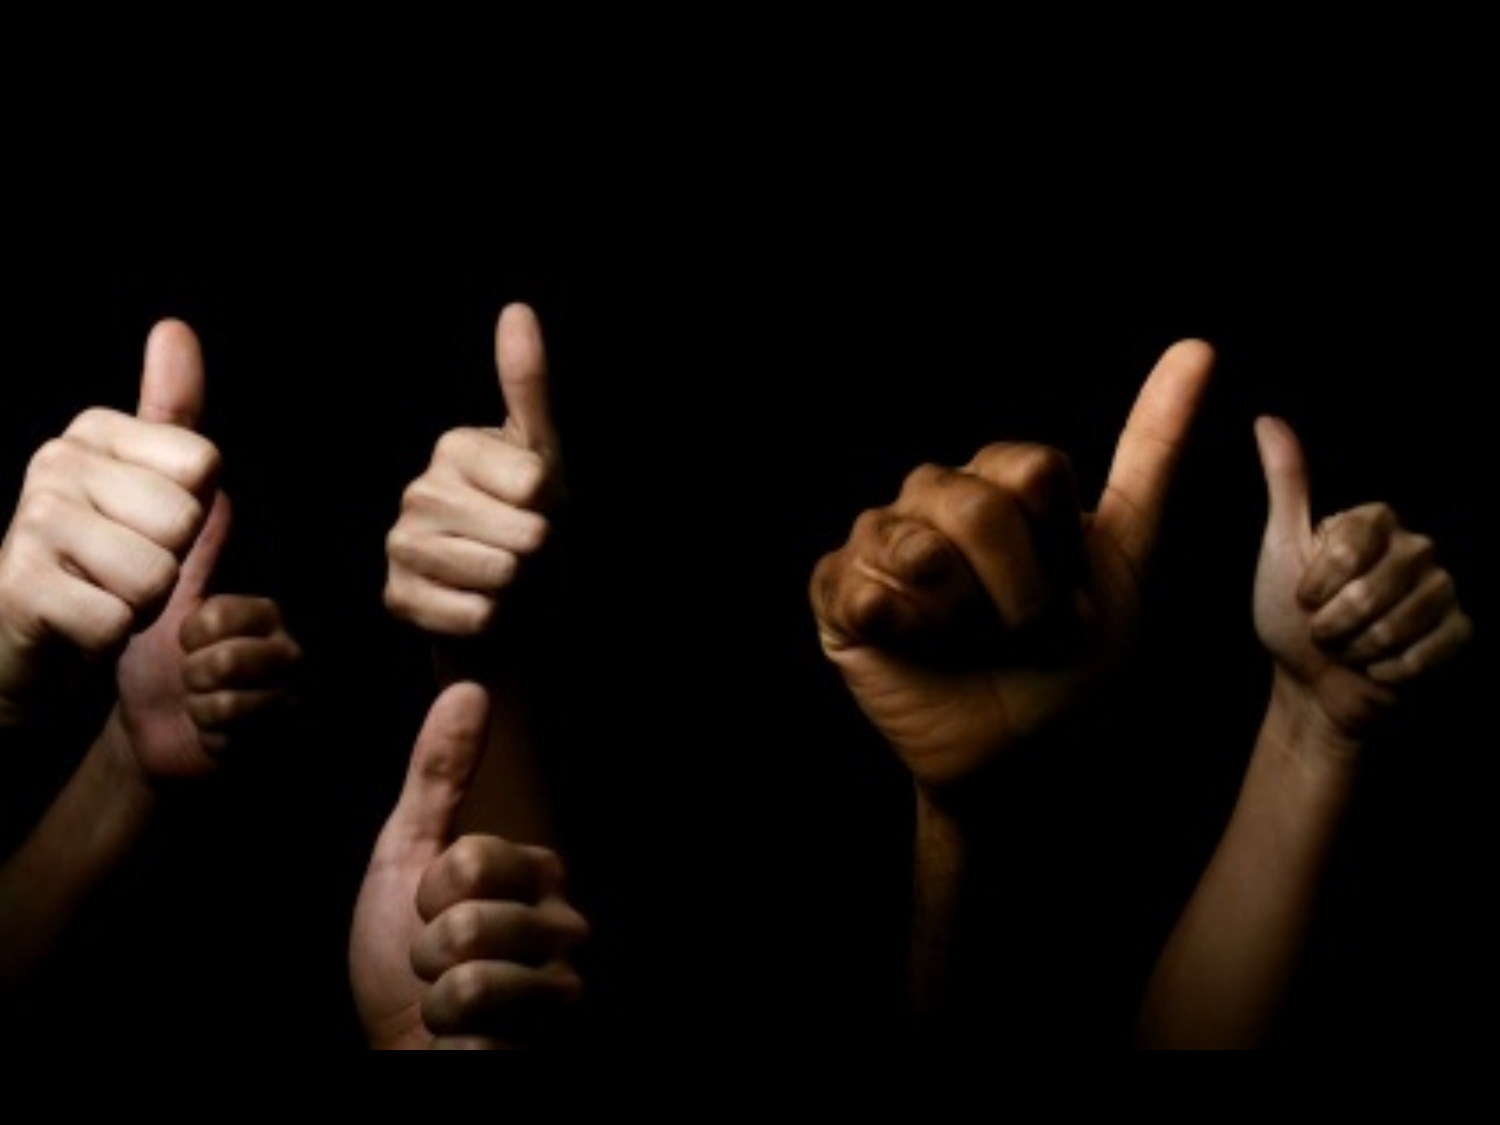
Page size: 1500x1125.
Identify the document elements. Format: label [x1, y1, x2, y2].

list [0, 49, 1500, 1051]
